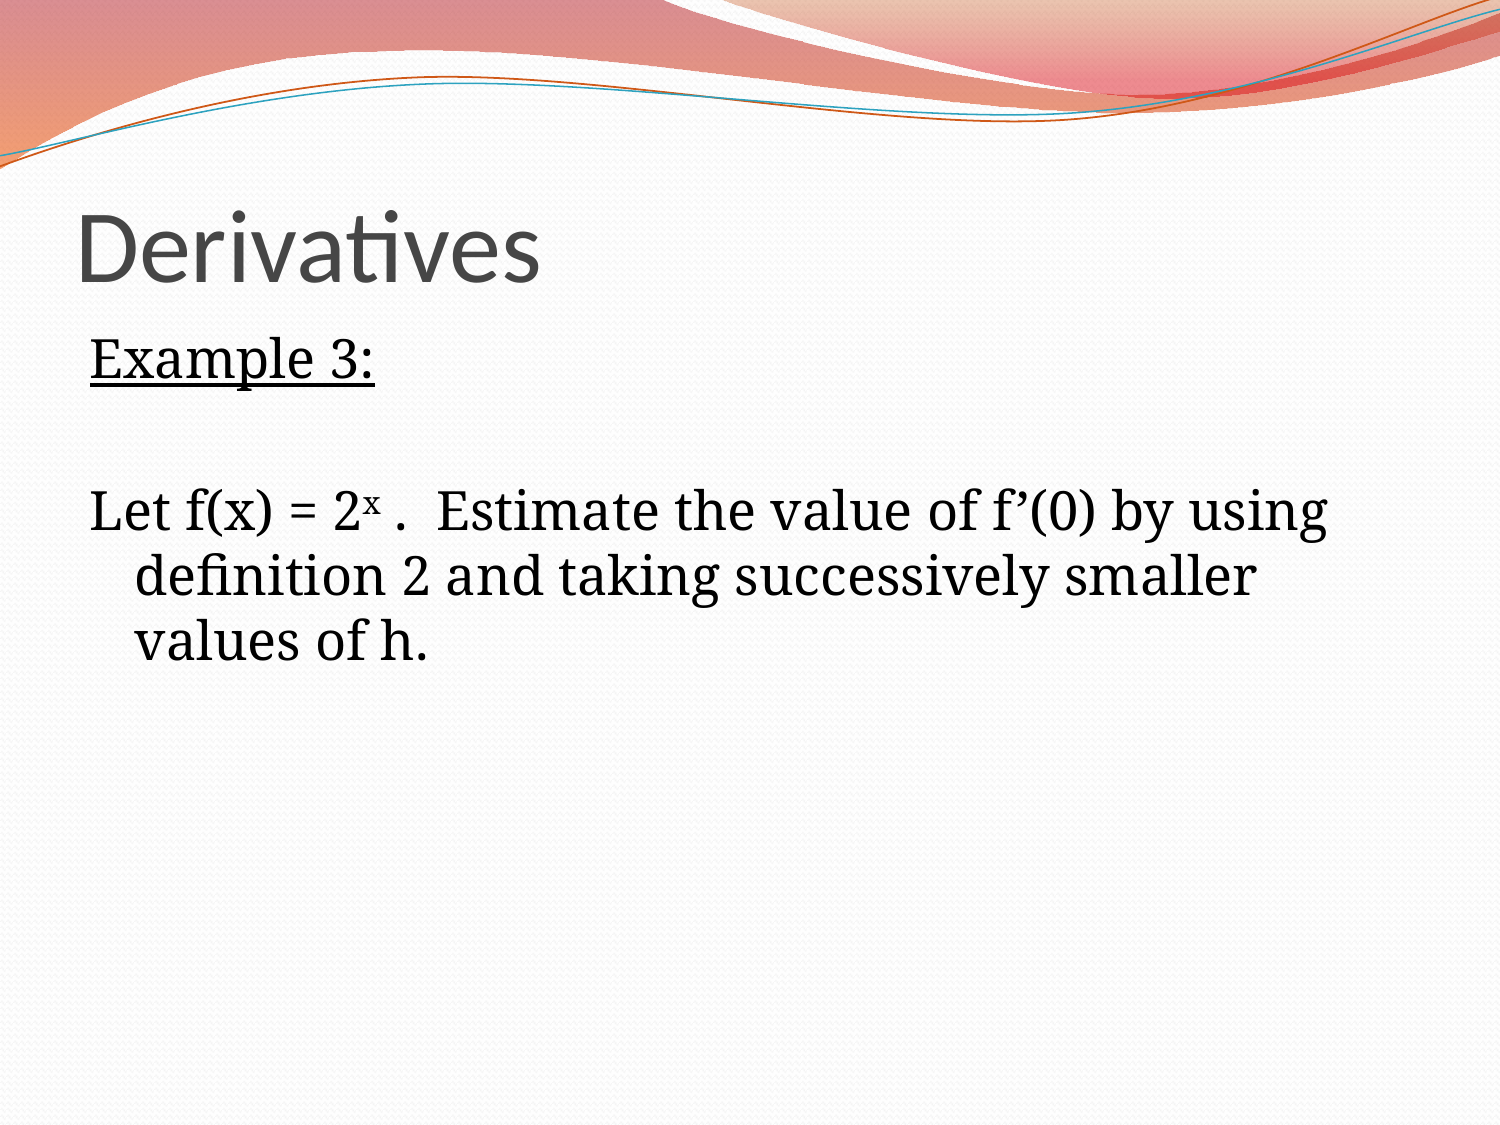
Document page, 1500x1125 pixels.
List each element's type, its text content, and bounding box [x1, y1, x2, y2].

title Derivatives [75, 115, 1425, 303]
list Example 3: Let f(x) = 2x . Estimate the value of f’(0) by using definition 2 and taking successively smaller values of h. [75, 317, 1425, 1038]
